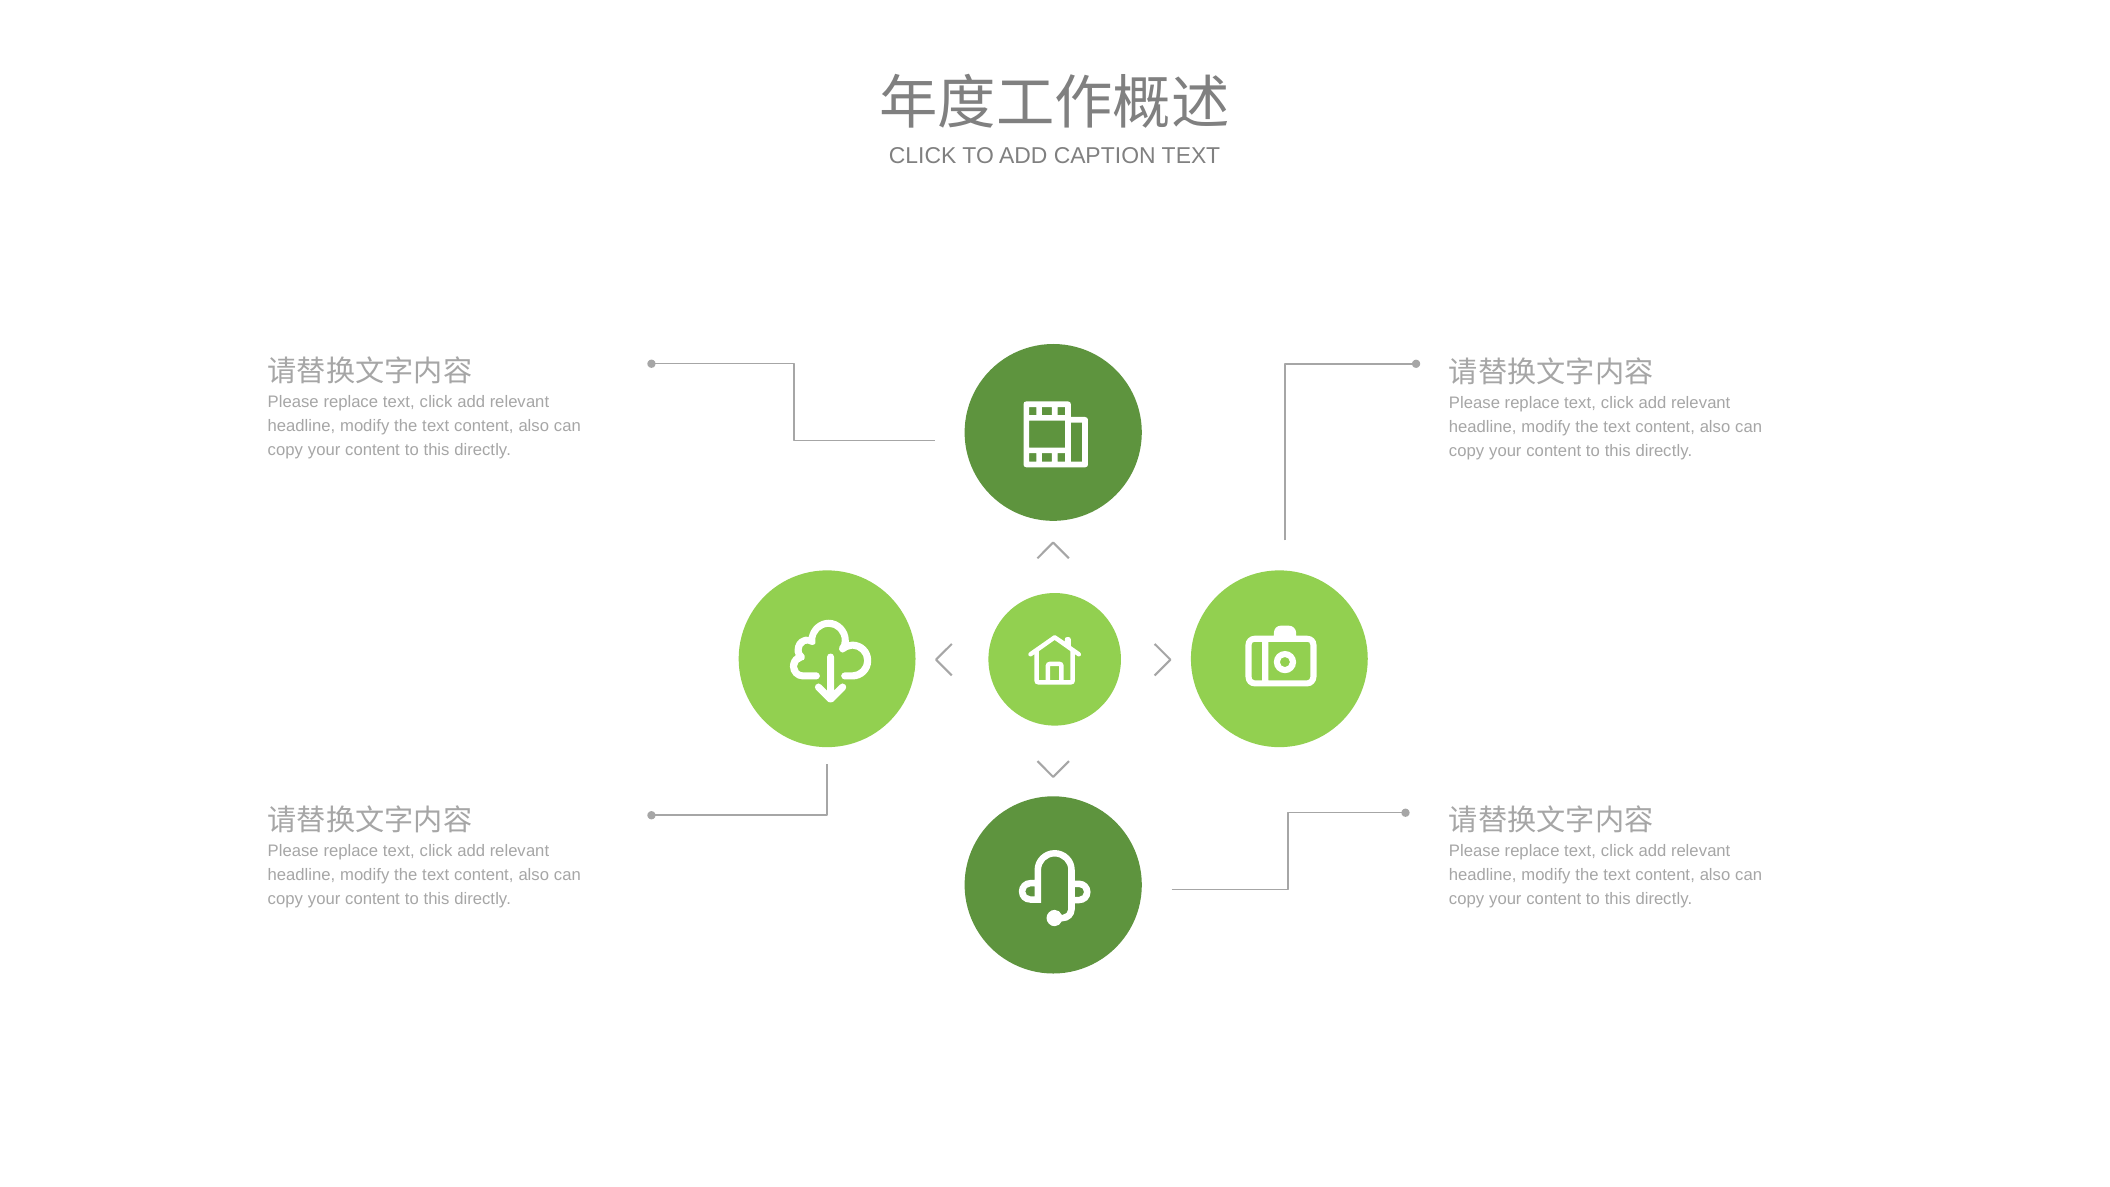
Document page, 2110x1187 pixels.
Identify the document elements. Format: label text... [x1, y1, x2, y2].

text_box [936, 643, 952, 676]
text_box [1037, 761, 1069, 777]
text_box [647, 359, 935, 442]
text_box [738, 570, 916, 748]
text_box [1028, 635, 1081, 685]
text_box [988, 593, 1121, 726]
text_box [789, 619, 872, 703]
text_box [964, 343, 1142, 521]
text_box 请替换文字内容 Please replace text, click add relevant headline, modify the text content, also can copy your content to this directly. [267, 794, 617, 908]
text_box [964, 796, 1142, 974]
text_box [1190, 570, 1368, 748]
text_box 请替换文字内容 Please replace text, click add relevant headline, modify the text content, also can copy your content to this directly. [267, 345, 617, 460]
text_box CLICK TO ADD CAPTION TEXT [865, 140, 1245, 168]
text_box [1171, 808, 1410, 891]
text_box [1037, 542, 1069, 559]
text_box [647, 764, 828, 820]
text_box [1245, 625, 1317, 687]
text_box [1154, 643, 1171, 676]
text_box [1018, 850, 1091, 927]
text_box [1284, 359, 1421, 541]
text_box 年度工作概述 [865, 65, 1245, 136]
text_box [1023, 401, 1088, 468]
text_box 请替换文字内容 Please replace text, click add relevant headline, modify the text content, also can copy your content to this directly. [1449, 794, 1798, 908]
text_box 请替换文字内容 Please replace text, click add relevant headline, modify the text content, also can copy your content to this directly. [1449, 346, 1798, 460]
